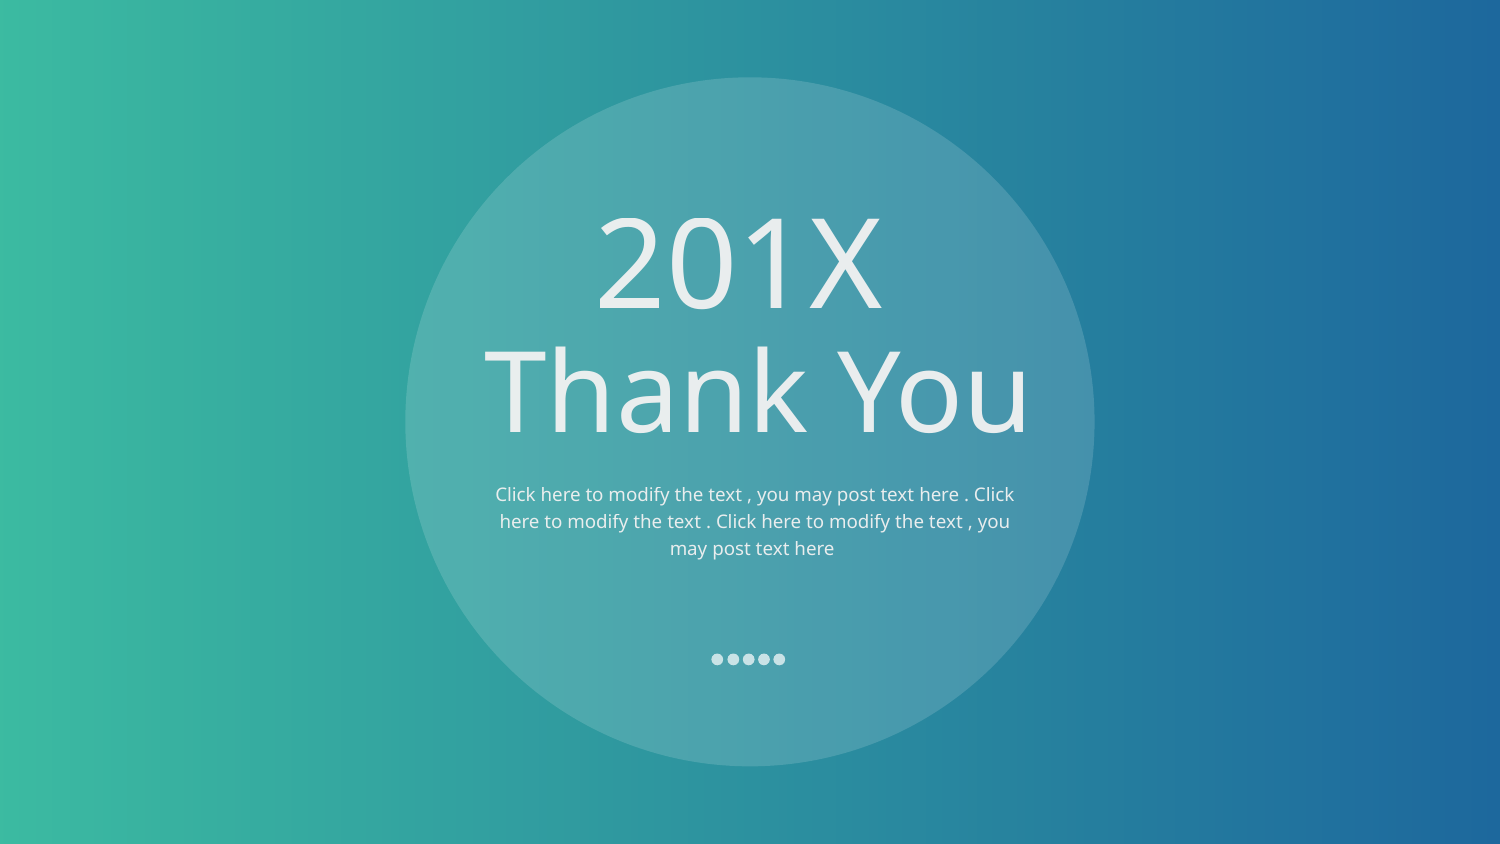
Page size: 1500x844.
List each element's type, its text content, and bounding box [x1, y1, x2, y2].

text_box [408, 304, 1095, 767]
text_box [771, 651, 788, 668]
picture [0, 0, 1500, 844]
text_box [740, 651, 756, 668]
text_box [709, 651, 725, 668]
text_box Thank You [408, 287, 1074, 468]
text_box [756, 651, 772, 668]
text_box [432, 77, 1068, 287]
text_box Click here to modify the text , you may post text here . Click here to modify the text . Click here to modify the text , you may post text here [470, 472, 1039, 565]
text_box [725, 651, 741, 668]
text_box 201X [559, 176, 950, 341]
